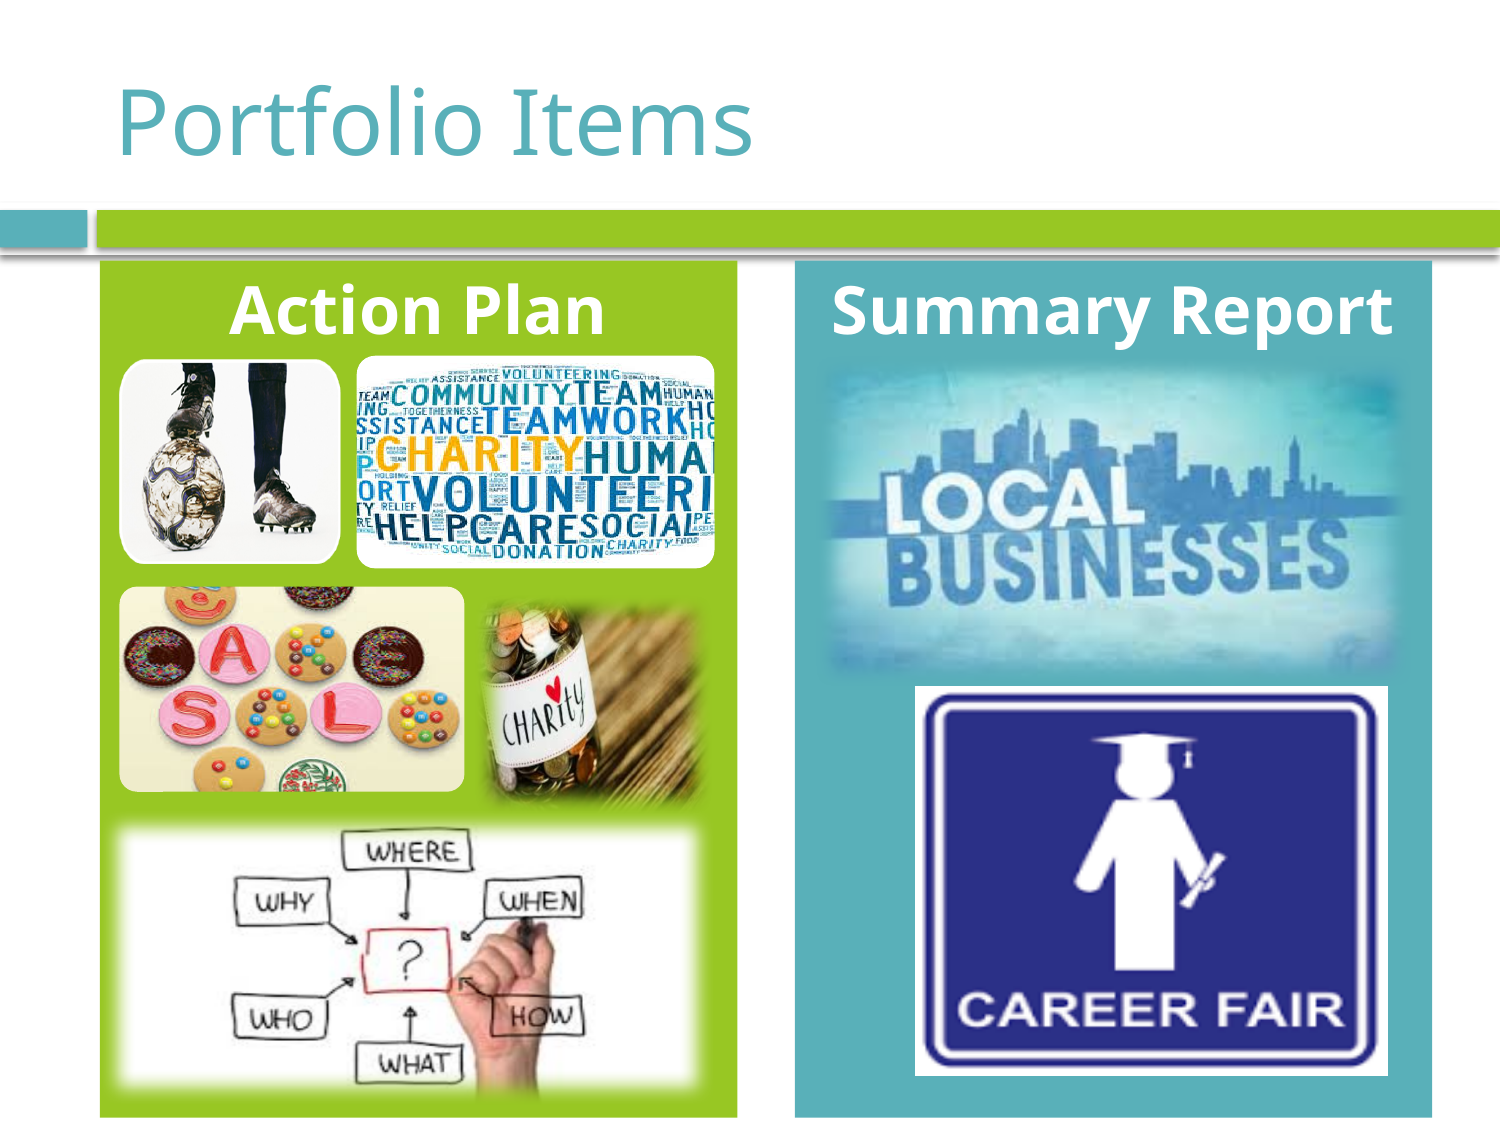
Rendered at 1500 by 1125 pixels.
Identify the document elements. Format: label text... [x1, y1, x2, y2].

picture [815, 355, 1412, 1077]
picture [356, 355, 715, 569]
list Summary Report [794, 260, 1433, 1118]
picture [119, 358, 342, 565]
list Action Plan [99, 260, 738, 1118]
picture [119, 586, 465, 793]
picture [99, 594, 715, 1105]
title Portfolio Items [99, 37, 1438, 200]
